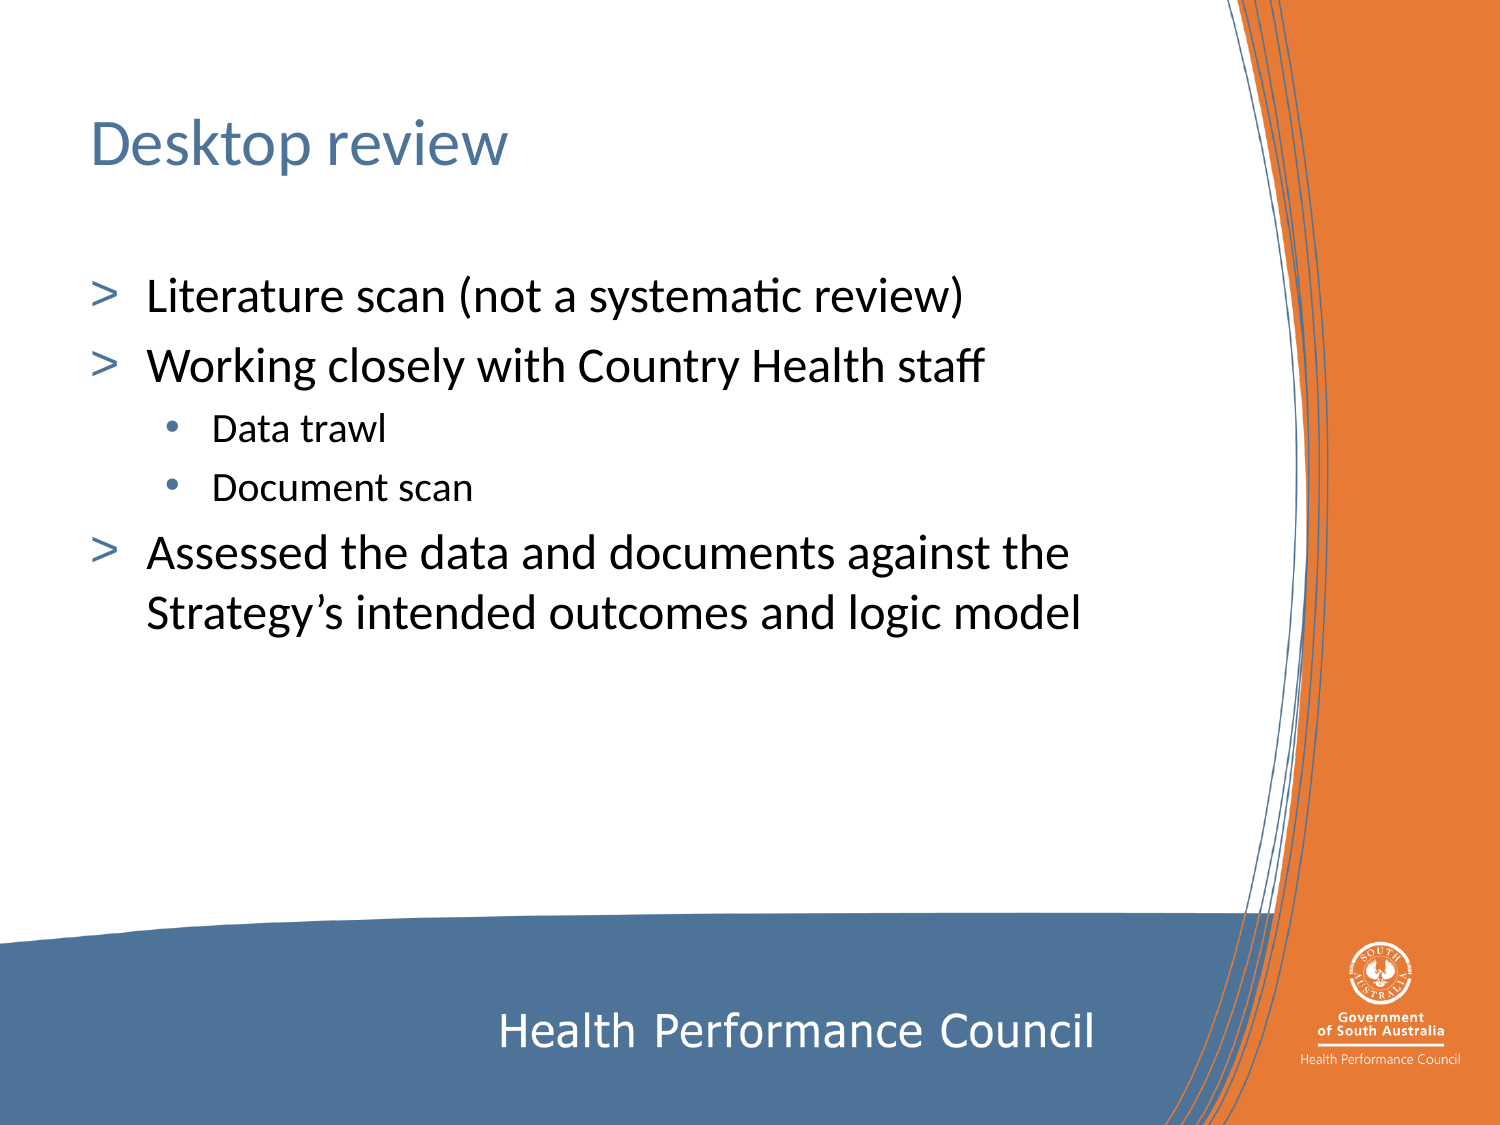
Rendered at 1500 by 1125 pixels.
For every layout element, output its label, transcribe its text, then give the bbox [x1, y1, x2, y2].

title Desktop review [75, 45, 1103, 233]
list Literature scan (not a systematic review) Working closely with Country Health staff Data trawl Document scan Assessed the data and documents against the Strategy’s intended outcomes and logic model [75, 255, 1103, 906]
picture [0, 0, 1500, 1125]
